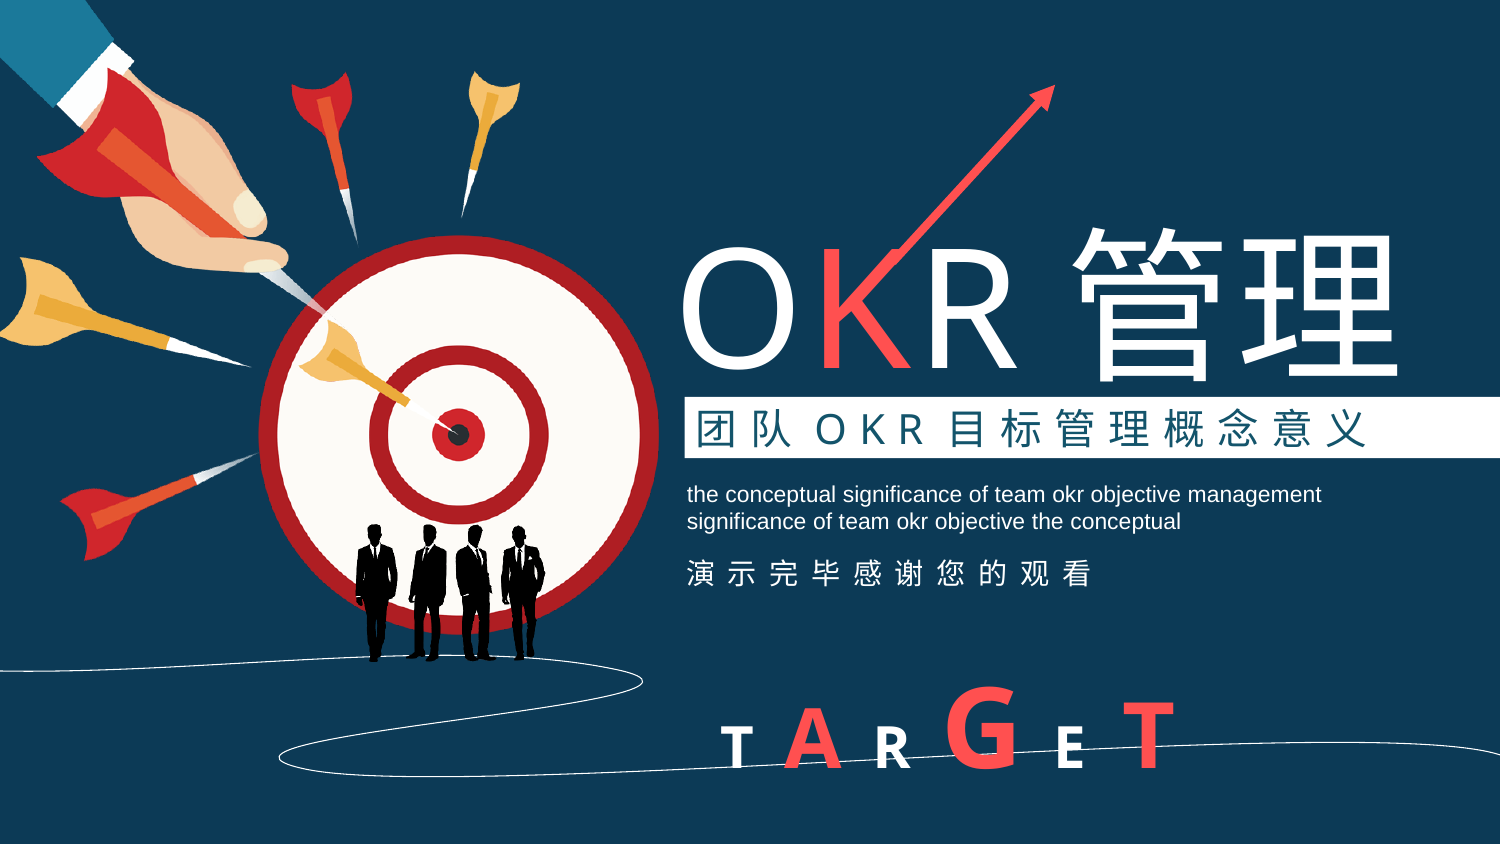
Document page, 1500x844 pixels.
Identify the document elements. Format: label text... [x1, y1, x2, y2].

text_box [0, 657, 705, 778]
text_box 演示完毕感谢您的观看 [675, 550, 1150, 597]
picture [0, 0, 670, 664]
text_box T A R G E T [705, 648, 1191, 799]
text_box 团队OKR目标管理概念意义 [684, 396, 1500, 459]
text_box the conceptual significance of team okr objective management significance of team okr objective the conceptual [672, 471, 1363, 542]
text_box [1191, 738, 1500, 756]
text_box OKR管理 [670, 196, 1438, 408]
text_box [892, 84, 1056, 263]
